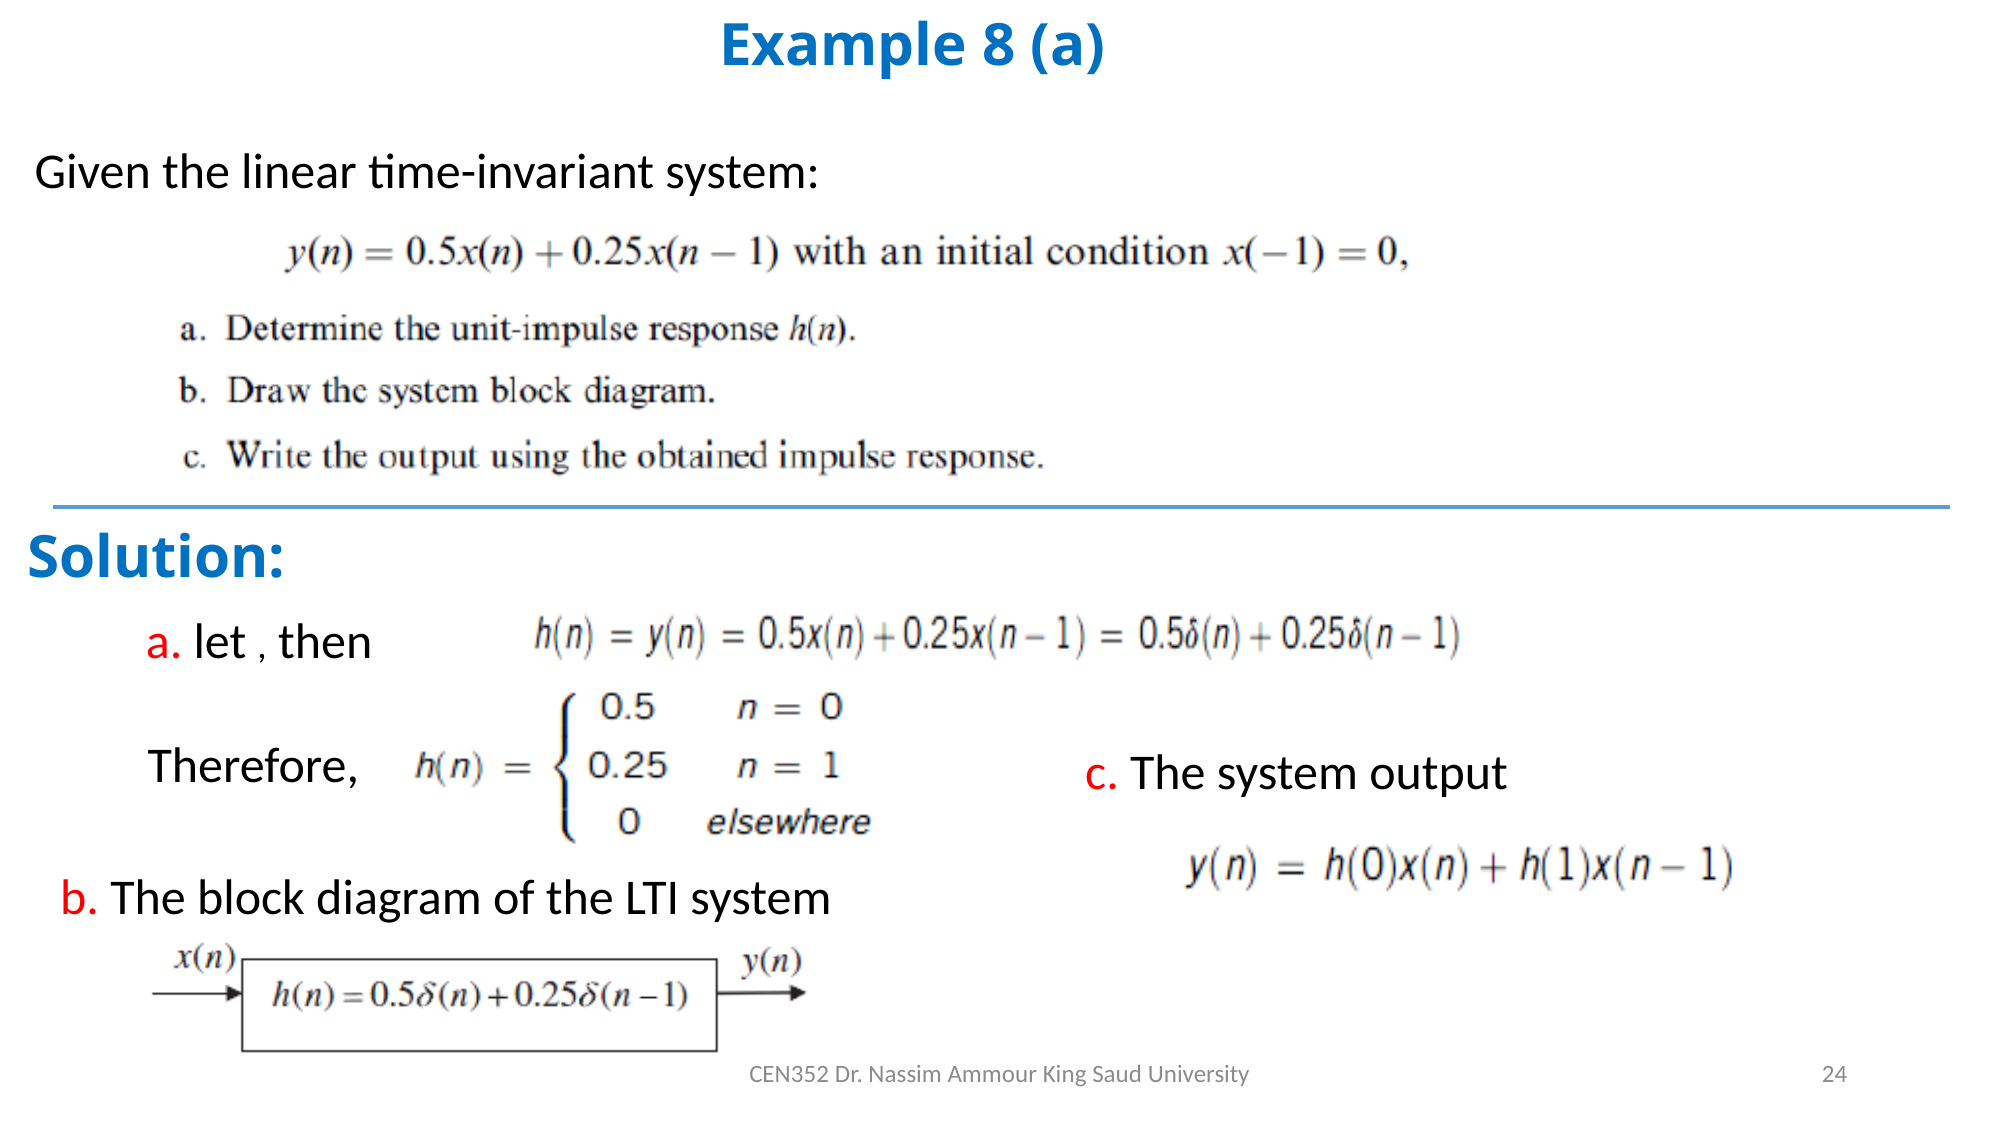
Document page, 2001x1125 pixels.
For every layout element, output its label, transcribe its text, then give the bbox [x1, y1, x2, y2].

footer CEN352 Dr. Nassim Ammour King Saud University [662, 1042, 1338, 1103]
picture [391, 600, 1474, 851]
text_box Solution: [12, 511, 301, 597]
slide_number 24 [1412, 1042, 1863, 1103]
picture [131, 932, 825, 1065]
picture [1164, 821, 1755, 913]
text_box Example 8 (a) [704, 0, 1121, 85]
text_box Given the linear time-invariant system: [19, 130, 847, 206]
picture [153, 218, 1432, 490]
text_box b. The block diagram of the LTI system [45, 856, 859, 932]
text_box c. The system output [1070, 731, 1523, 807]
text_box Therefore, [132, 725, 386, 800]
